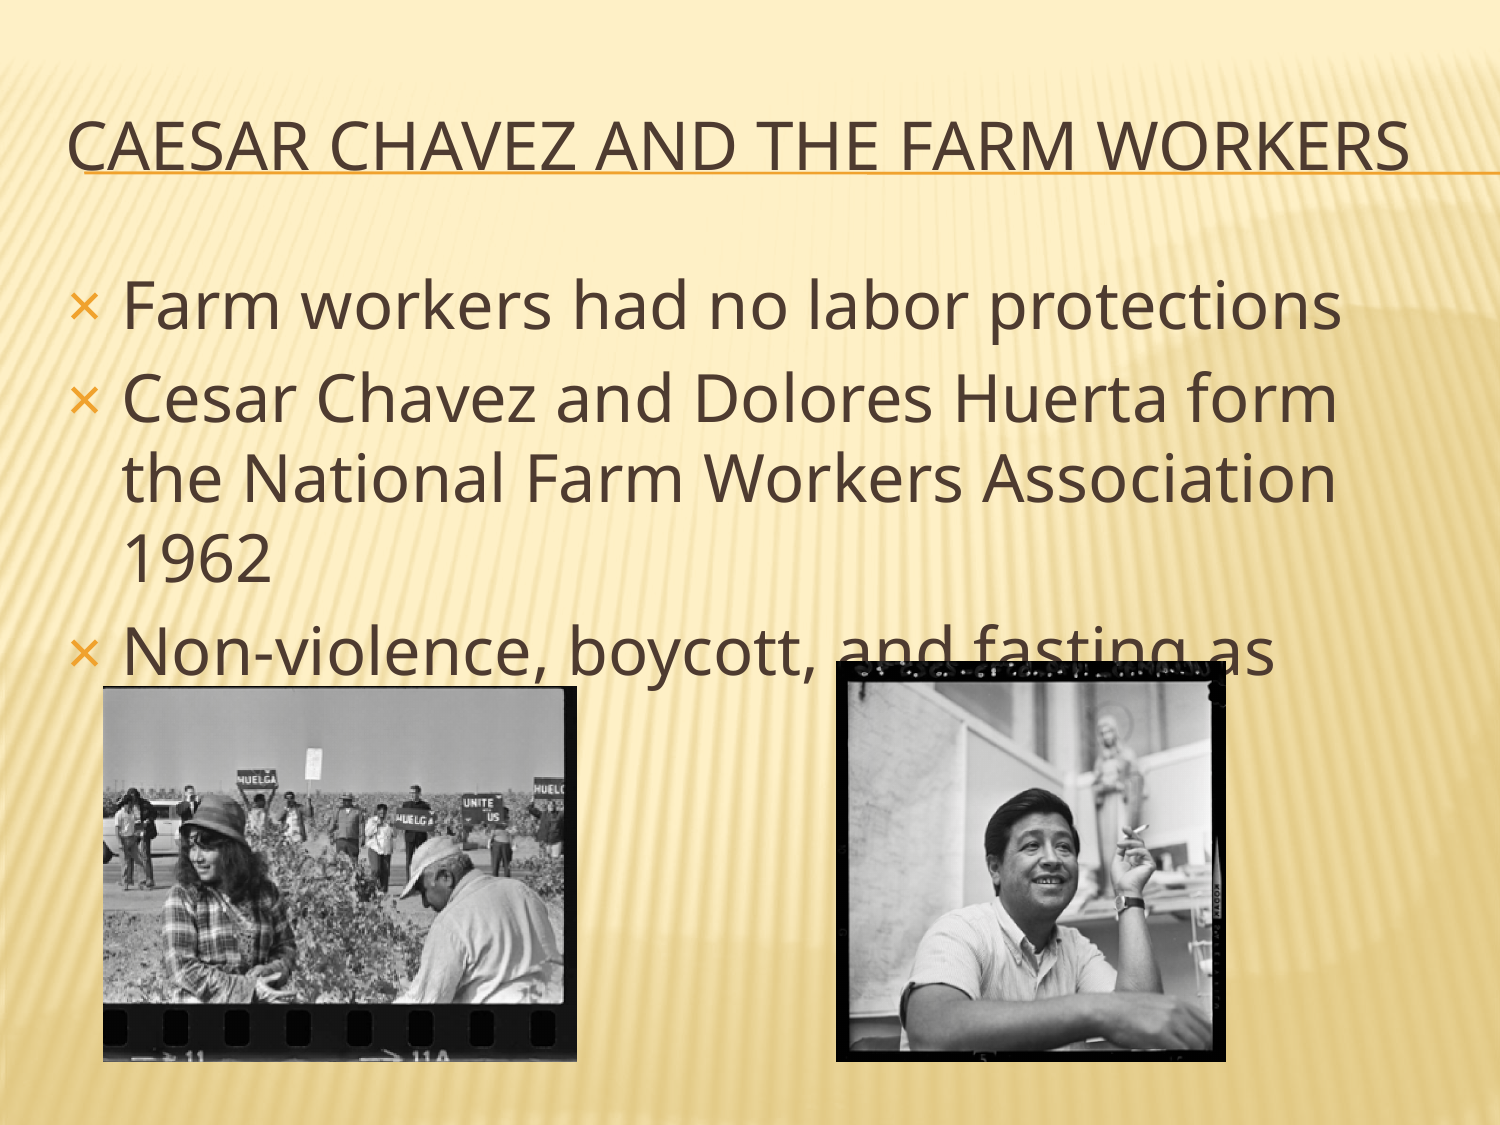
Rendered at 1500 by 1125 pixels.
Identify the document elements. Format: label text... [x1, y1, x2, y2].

title CAESAR CHAVEZ AND THE FARM WORKERS [50, 75, 1475, 213]
picture [0, 0, 1500, 1125]
list Farm workers had no labor protections Cesar Chavez and Dolores Huerta form the National Farm Workers Association 1962 Non-violence, boycott, and fasting as strategies [50, 254, 1475, 646]
